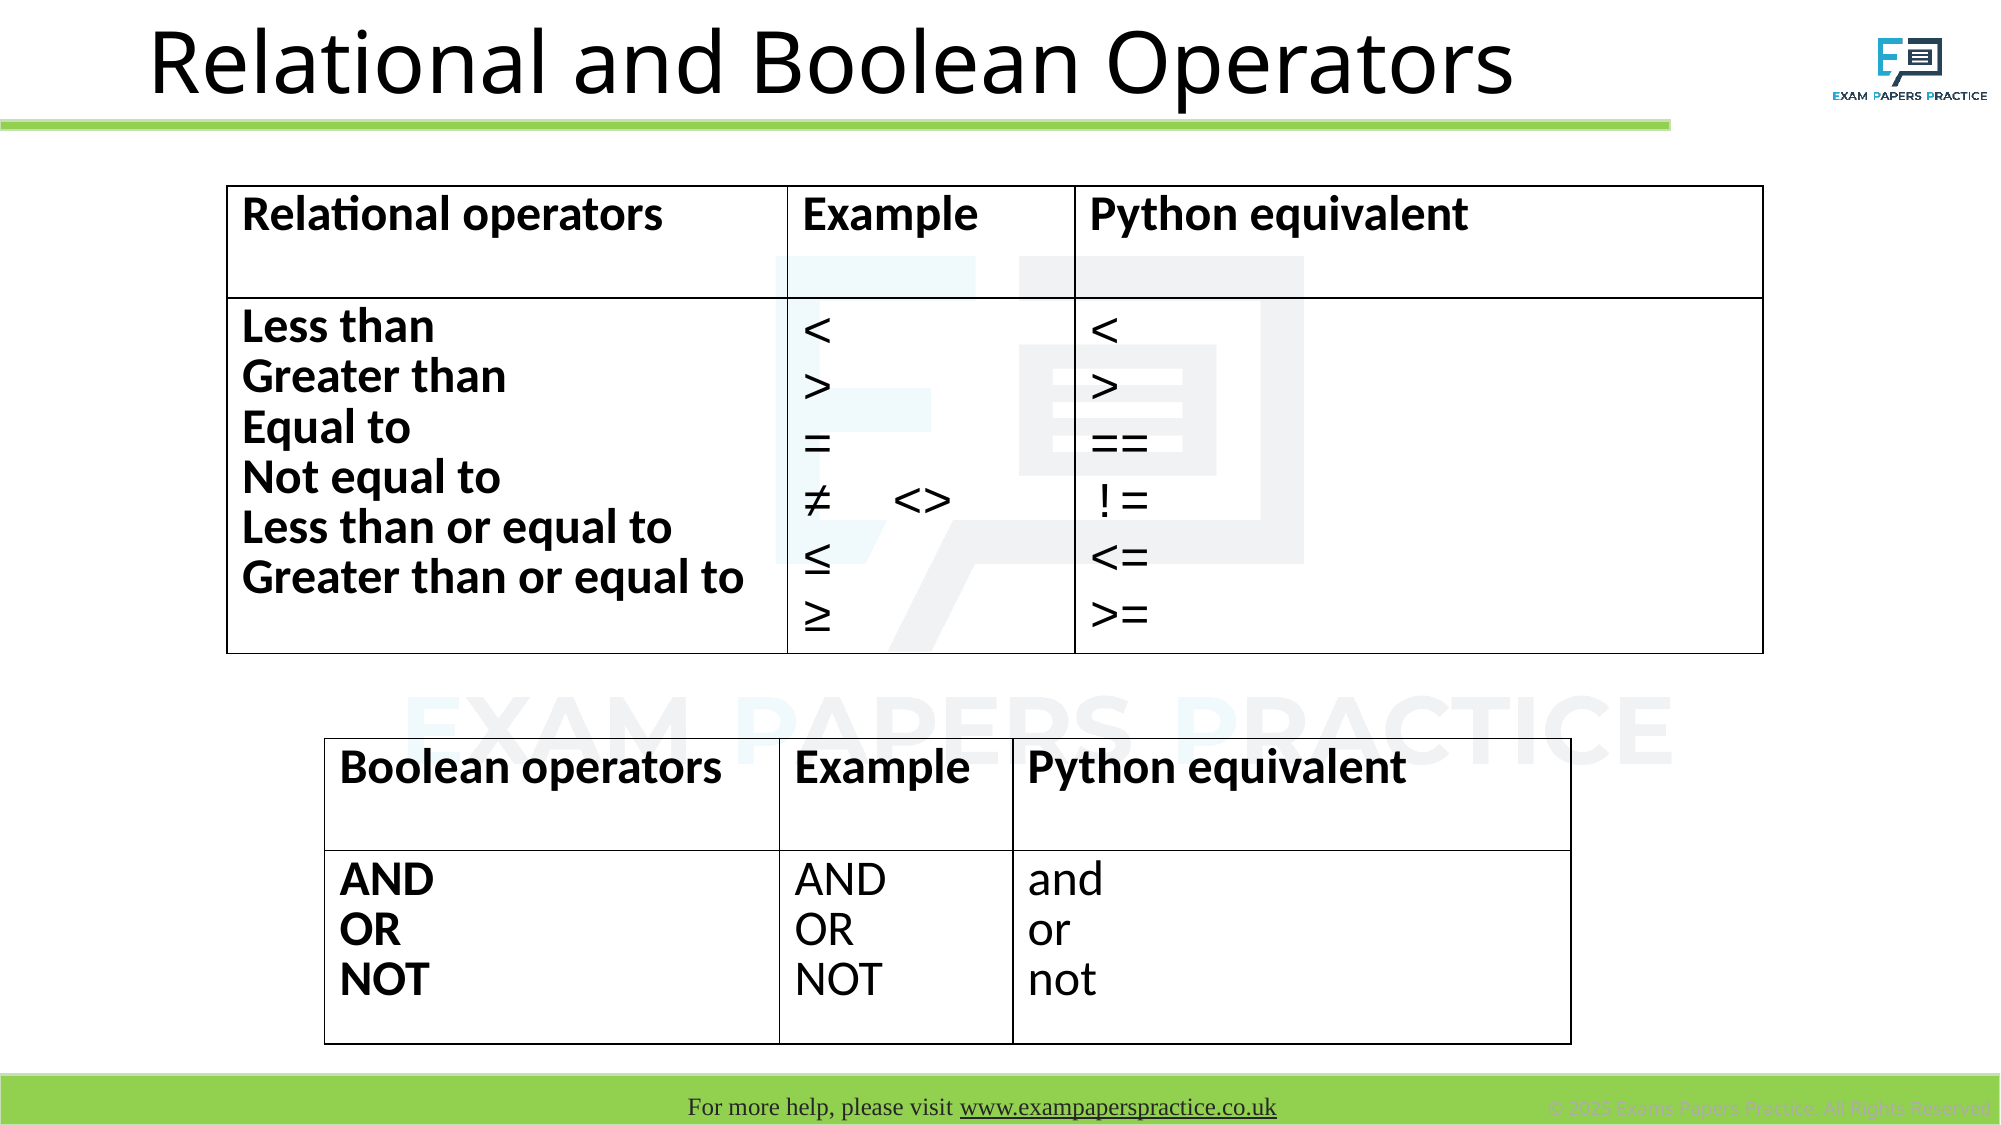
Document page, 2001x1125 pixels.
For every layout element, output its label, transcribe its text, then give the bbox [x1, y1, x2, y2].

title Relational and Boolean Operators [132, 11, 1858, 121]
table_cell AND OR NOT [325, 851, 779, 1043]
table_header Example [780, 739, 1012, 850]
table_cell AND OR NOT [780, 851, 1012, 1043]
table_cell Less than Greater than Equal to Not equal to Less than or equal to Greater than or equal to [228, 299, 787, 653]
table_header Relational operators [228, 187, 787, 297]
table_cell and or not [1014, 851, 1570, 1043]
table_header Boolean operators [325, 739, 779, 850]
table_header Python equivalent [1076, 187, 1762, 297]
table_header Example [788, 187, 1074, 297]
table_cell < > == != <= >= [1076, 299, 1762, 653]
table_header Python equivalent [1014, 739, 1570, 850]
table_cell < > = ≠ <> ≤ ≥ [788, 299, 1074, 653]
